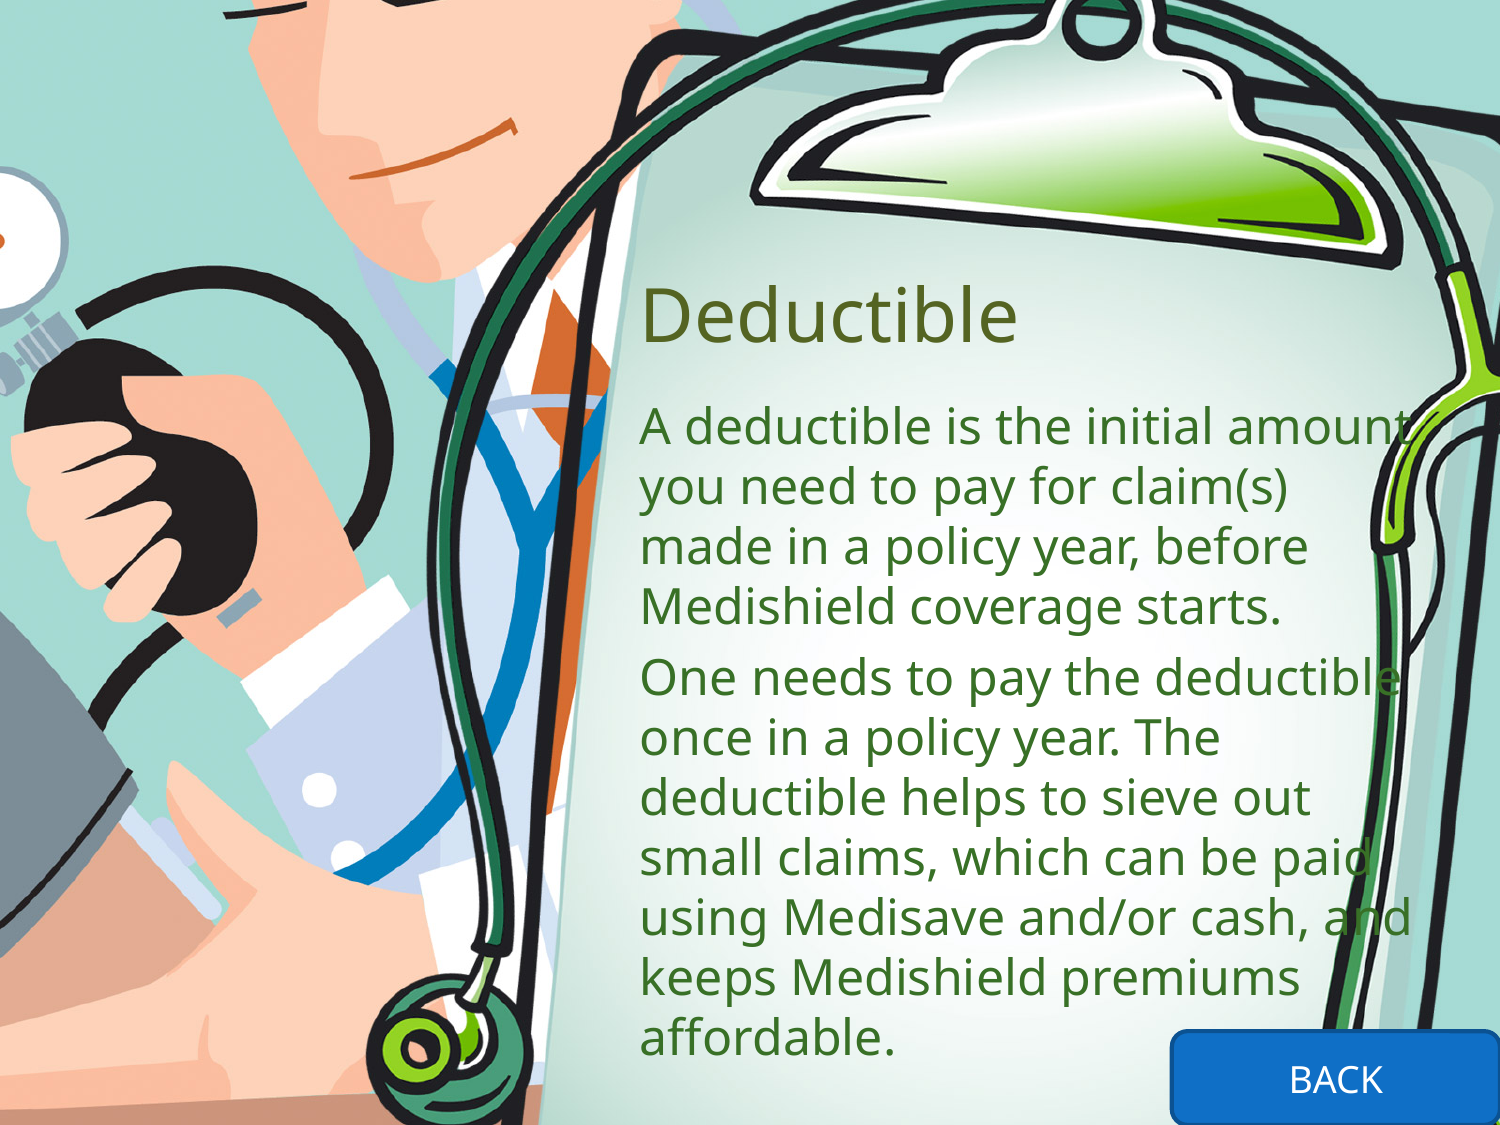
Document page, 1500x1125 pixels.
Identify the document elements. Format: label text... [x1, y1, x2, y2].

title Deductible [624, 274, 1500, 351]
text_box BACK [1169, 1029, 1500, 1125]
list A deductible is the initial amount you need to pay for claim(s) made in a policy year, before Medishield coverage starts. One needs to pay the deductible once in a policy year. The deductible helps to sieve out small claims, which can be paid using Medisave and/or cash, and keeps Medishield premiums affordable. [624, 387, 1438, 1038]
picture [0, 0, 1500, 1125]
